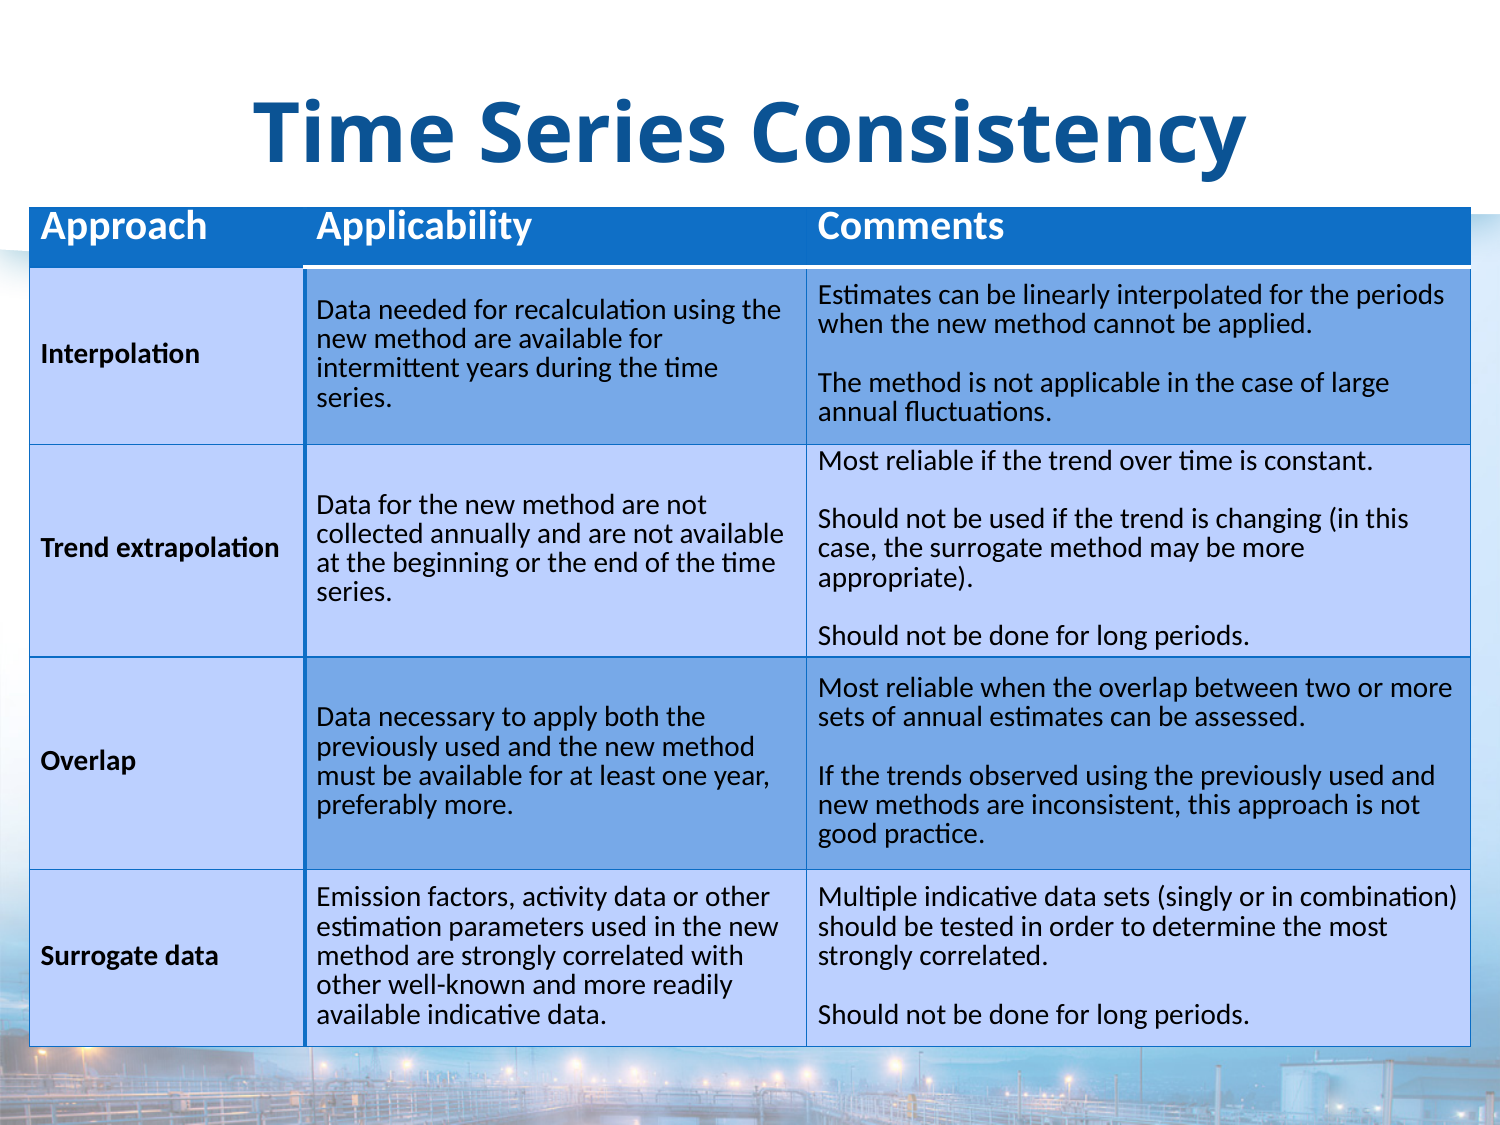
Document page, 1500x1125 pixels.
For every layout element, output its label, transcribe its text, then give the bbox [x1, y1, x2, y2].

table_cell Overlap [30, 658, 303, 869]
table_cell Data necessary to apply both the previously used and the new method must be available for at least one year, preferably more. [307, 658, 806, 869]
table_cell Data for the new method are not collected annually and are not available at the beginning or the end of the time series. [307, 445, 806, 656]
table_cell Surrogate data [30, 870, 303, 1046]
table_cell Most reliable when the overlap between two or more sets of annual estimates can be assessed. If the trends observed using the previously used and new methods are inconsistent, this approach is not good practice. [807, 658, 1470, 869]
table_cell Data needed for recalculation using the new method are available for intermittent years during the time series. [307, 269, 806, 444]
table_cell Multiple indicative data sets (singly or in combination) should be tested in order to determine the most strongly correlated. Should not be done for long periods. [807, 870, 1470, 1046]
table_header Approach [30, 209, 303, 266]
table_cell Estimates can be linearly interpolated for the periods when the new method cannot be applied. The method is not applicable in the case of large annual fluctuations. [807, 269, 1470, 444]
table_header Comments [807, 209, 1470, 265]
table_cell Trend extrapolation [30, 445, 303, 656]
table_header Applicability [307, 209, 806, 265]
picture [0, 215, 1500, 1125]
table_cell Emission factors, activity data or other estimation parameters used in the new method are strongly correlated with other well-known and more readily available indicative data. [307, 870, 806, 1046]
table_cell Interpolation [30, 268, 303, 444]
table_cell Most reliable if the trend over time is constant. Should not be used if the trend is changing (in this case, the surrogate method may be more appropriate). Should not be done for long periods. [807, 445, 1470, 656]
title Time Series Consistency [75, 45, 1425, 207]
